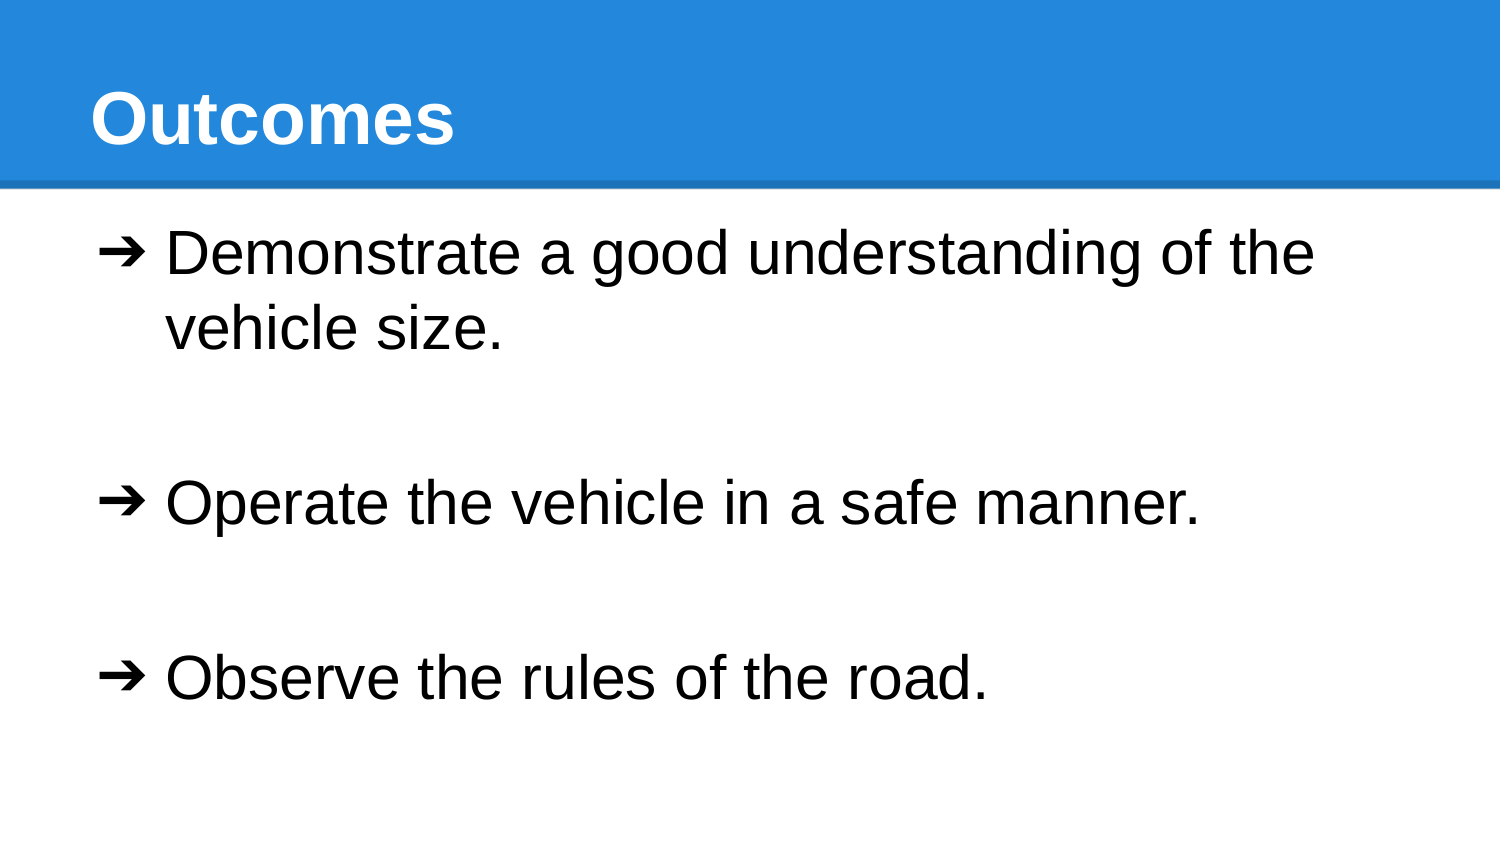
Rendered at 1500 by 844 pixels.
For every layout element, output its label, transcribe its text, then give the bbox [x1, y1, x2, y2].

title Outcomes [75, 33, 1425, 175]
list Demonstrate a good understanding of the vehicle size. Operate the vehicle in a safe manner. Observe the rules of the road. [75, 196, 1425, 808]
